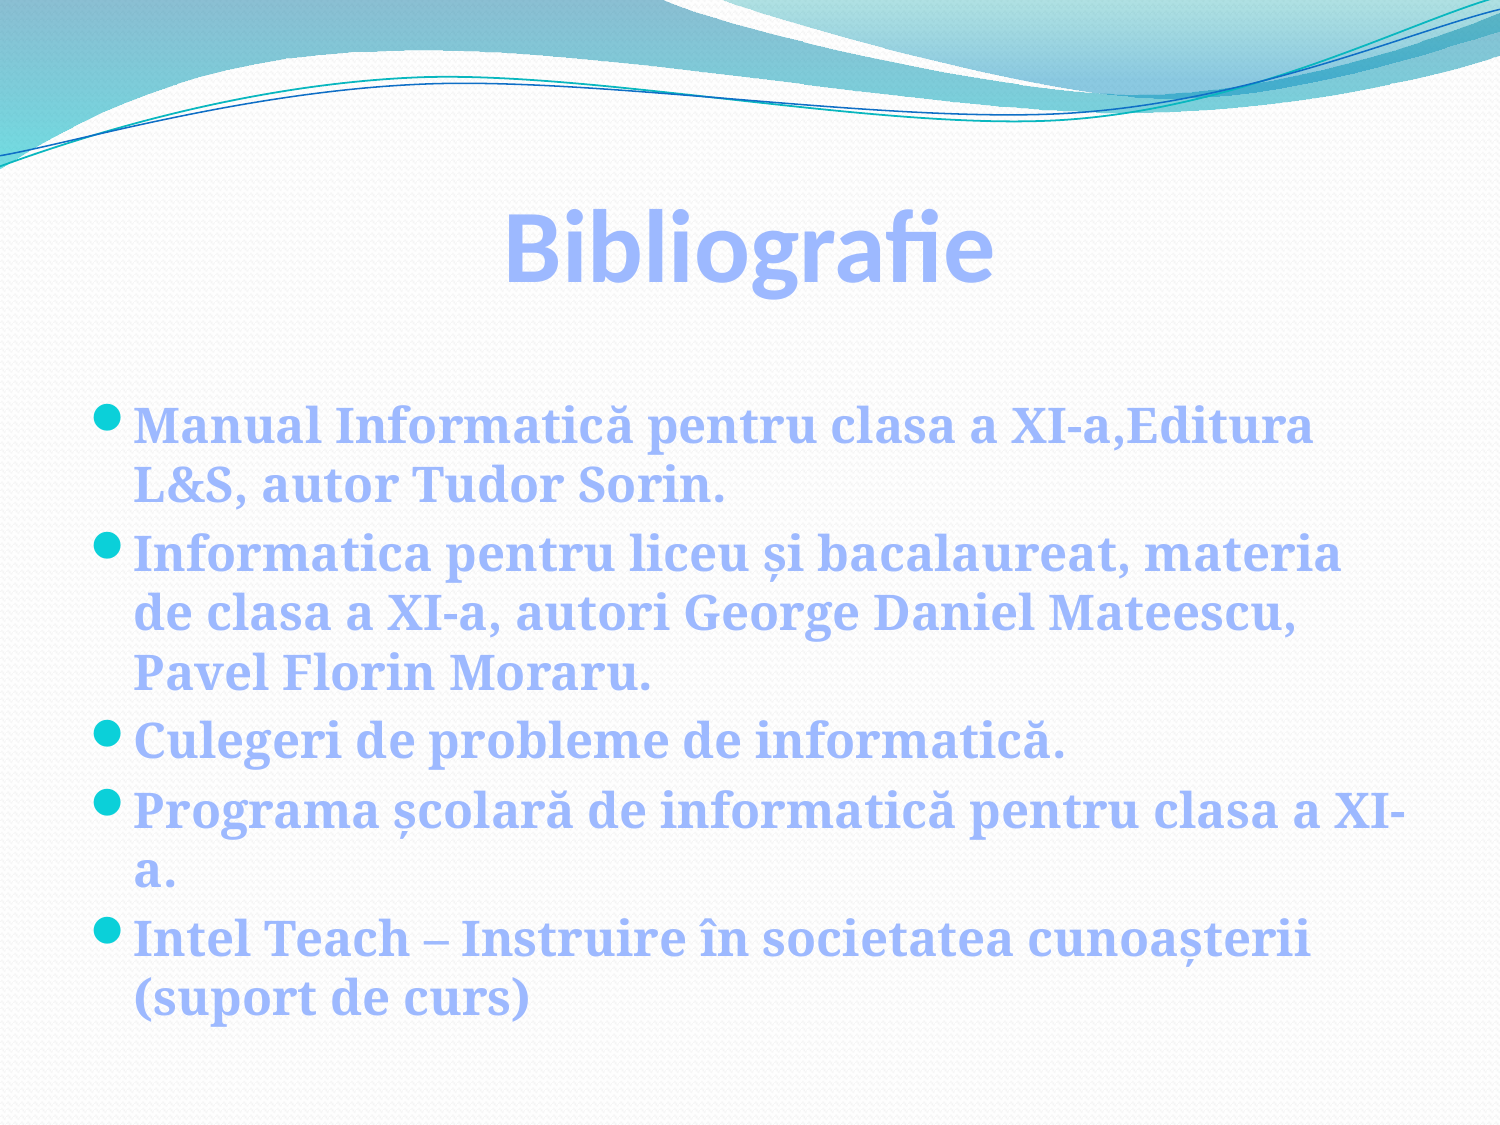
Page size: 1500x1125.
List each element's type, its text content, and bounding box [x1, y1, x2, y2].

title Bibliografie [75, 115, 1425, 303]
list Manual Informatică pentru clasa a XI-a,Editura L&S, autor Tudor Sorin. Informatica pentru liceu şi bacalaureat, materia de clasa a XI-a, autori George Daniel Mateescu, Pavel Florin Moraru. Culegeri de probleme de informatică. Programa școlară de informatică pentru clasa a XI-a. Intel Teach – Instruire în societatea cunoașterii (suport de curs) [75, 317, 1425, 1038]
